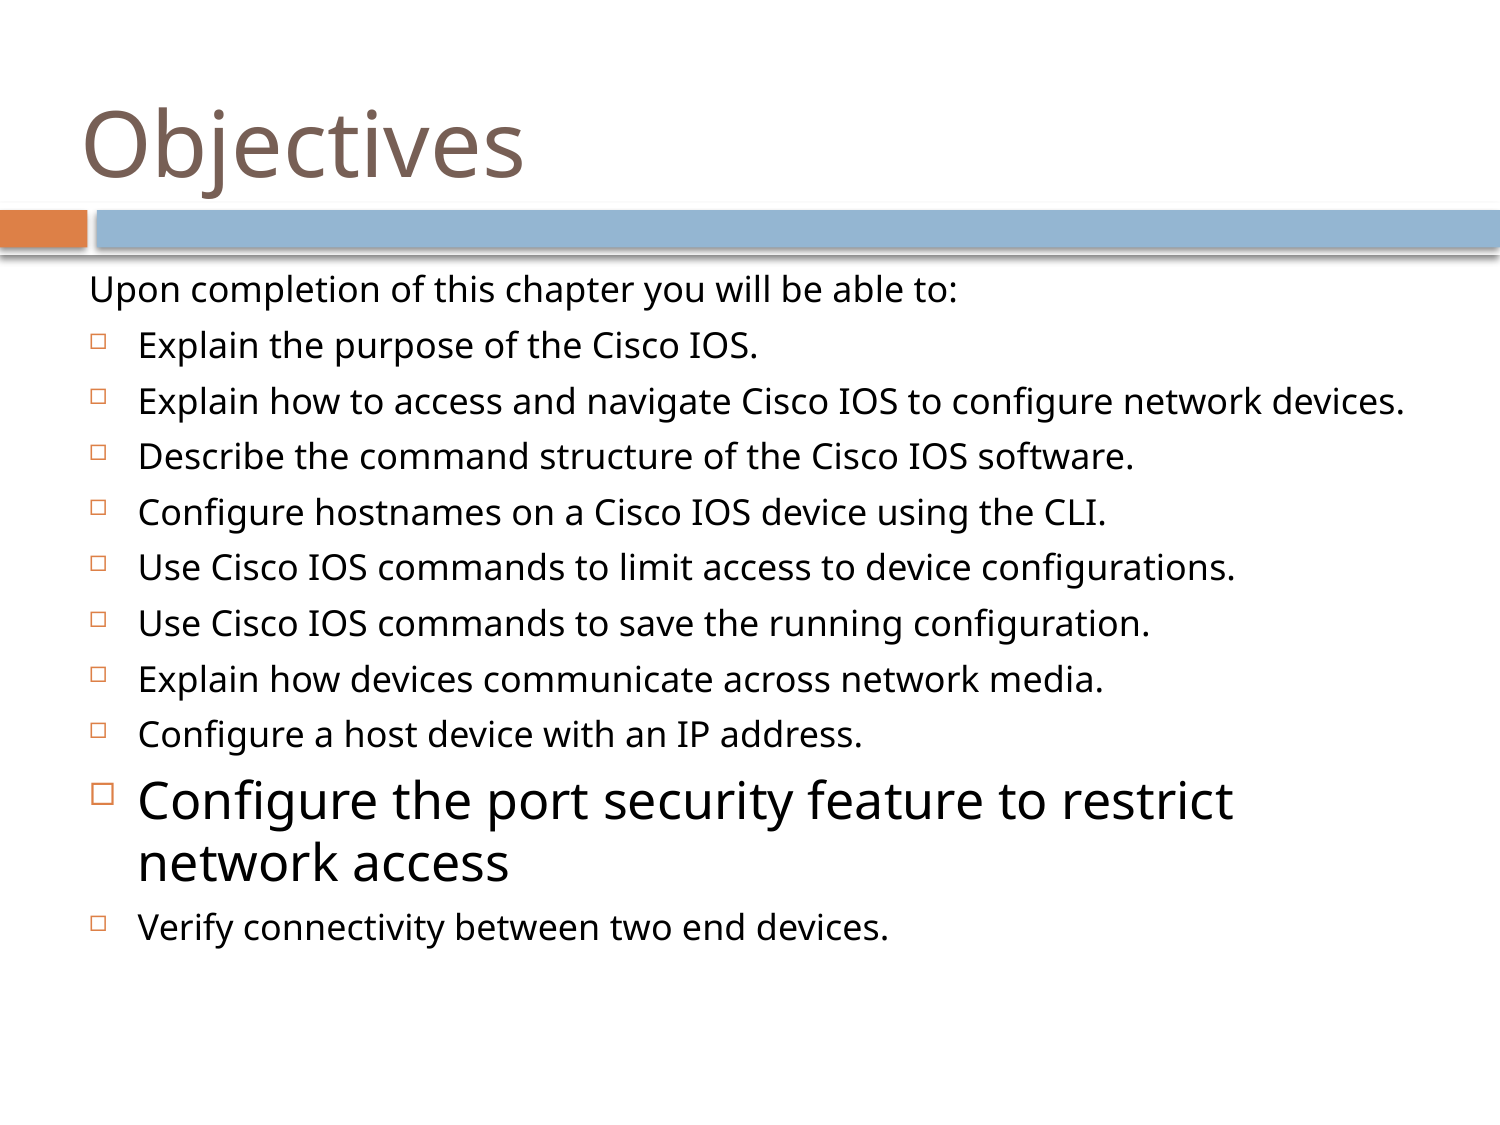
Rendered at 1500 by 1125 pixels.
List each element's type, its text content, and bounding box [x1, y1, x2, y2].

list Upon completion of this chapter you will be able to: Explain the purpose of the Cisco IOS. Explain how to access and navigate Cisco IOS to configure network devices. Describe the command structure of the Cisco IOS software. Configure hostnames on a Cisco IOS device using the CLI. Use Cisco IOS commands to limit access to device configurations. Use Cisco IOS commands to save the running configuration. Explain how devices communicate across network media. Configure a host device with an IP address. Configure the port security feature to restrict network access Verify connectivity between two end devices. [74, 259, 1429, 1004]
title Objectives [65, 72, 1402, 210]
